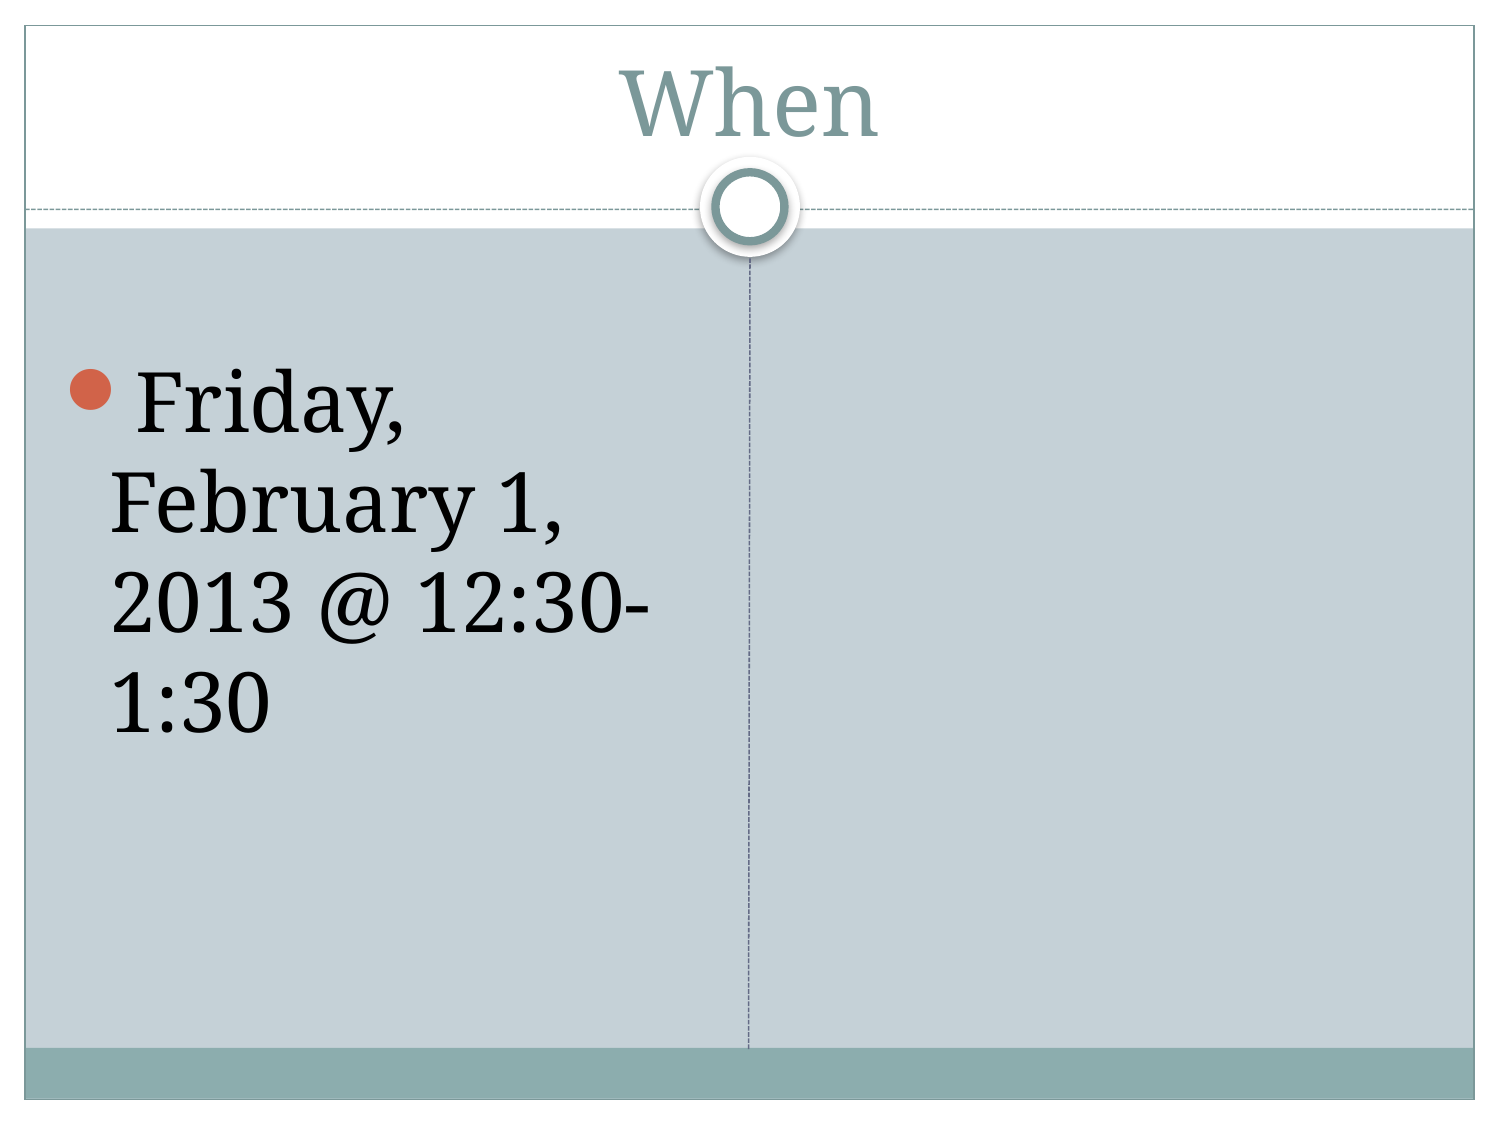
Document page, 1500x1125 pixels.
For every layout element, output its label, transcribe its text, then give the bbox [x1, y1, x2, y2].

list Friday, February 1, 2013 @ 12:30-1:30 [49, 224, 763, 993]
title When [49, 37, 1450, 162]
